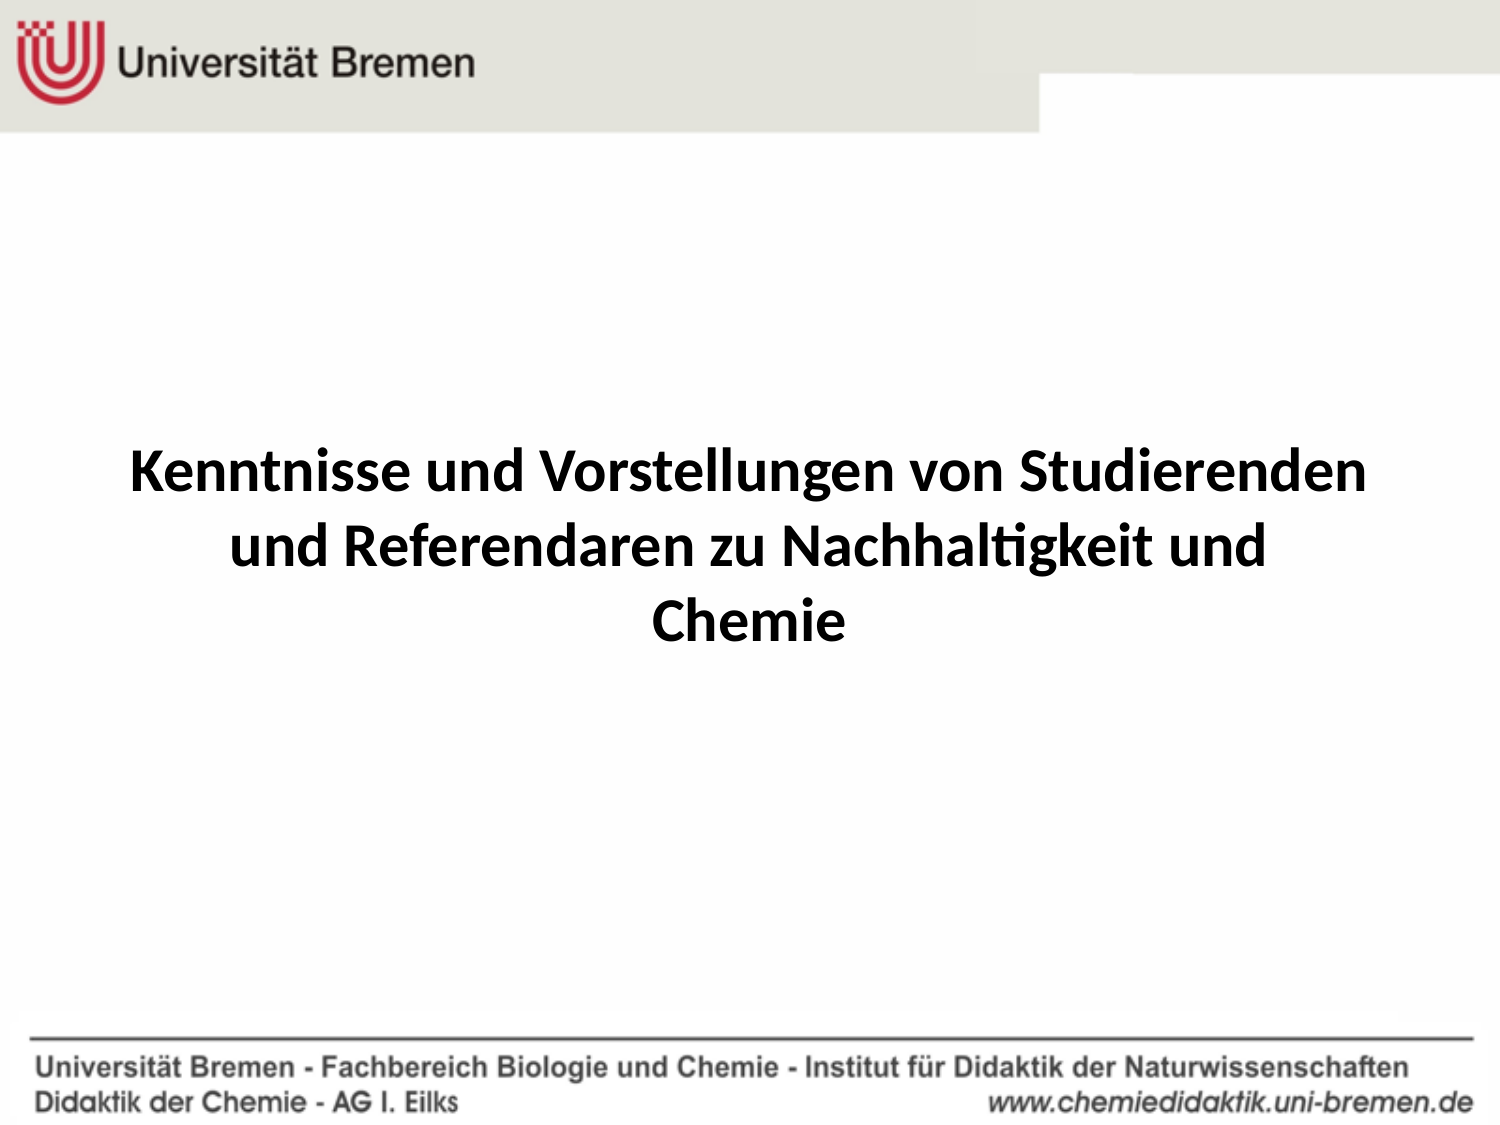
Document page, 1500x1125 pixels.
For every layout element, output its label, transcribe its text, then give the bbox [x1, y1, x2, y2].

picture [0, 0, 1500, 1125]
title Kenntnisse und Vorstellungen von Studierenden und Referendaren zu Nachhaltigkeit und Chemie [112, 420, 1388, 662]
